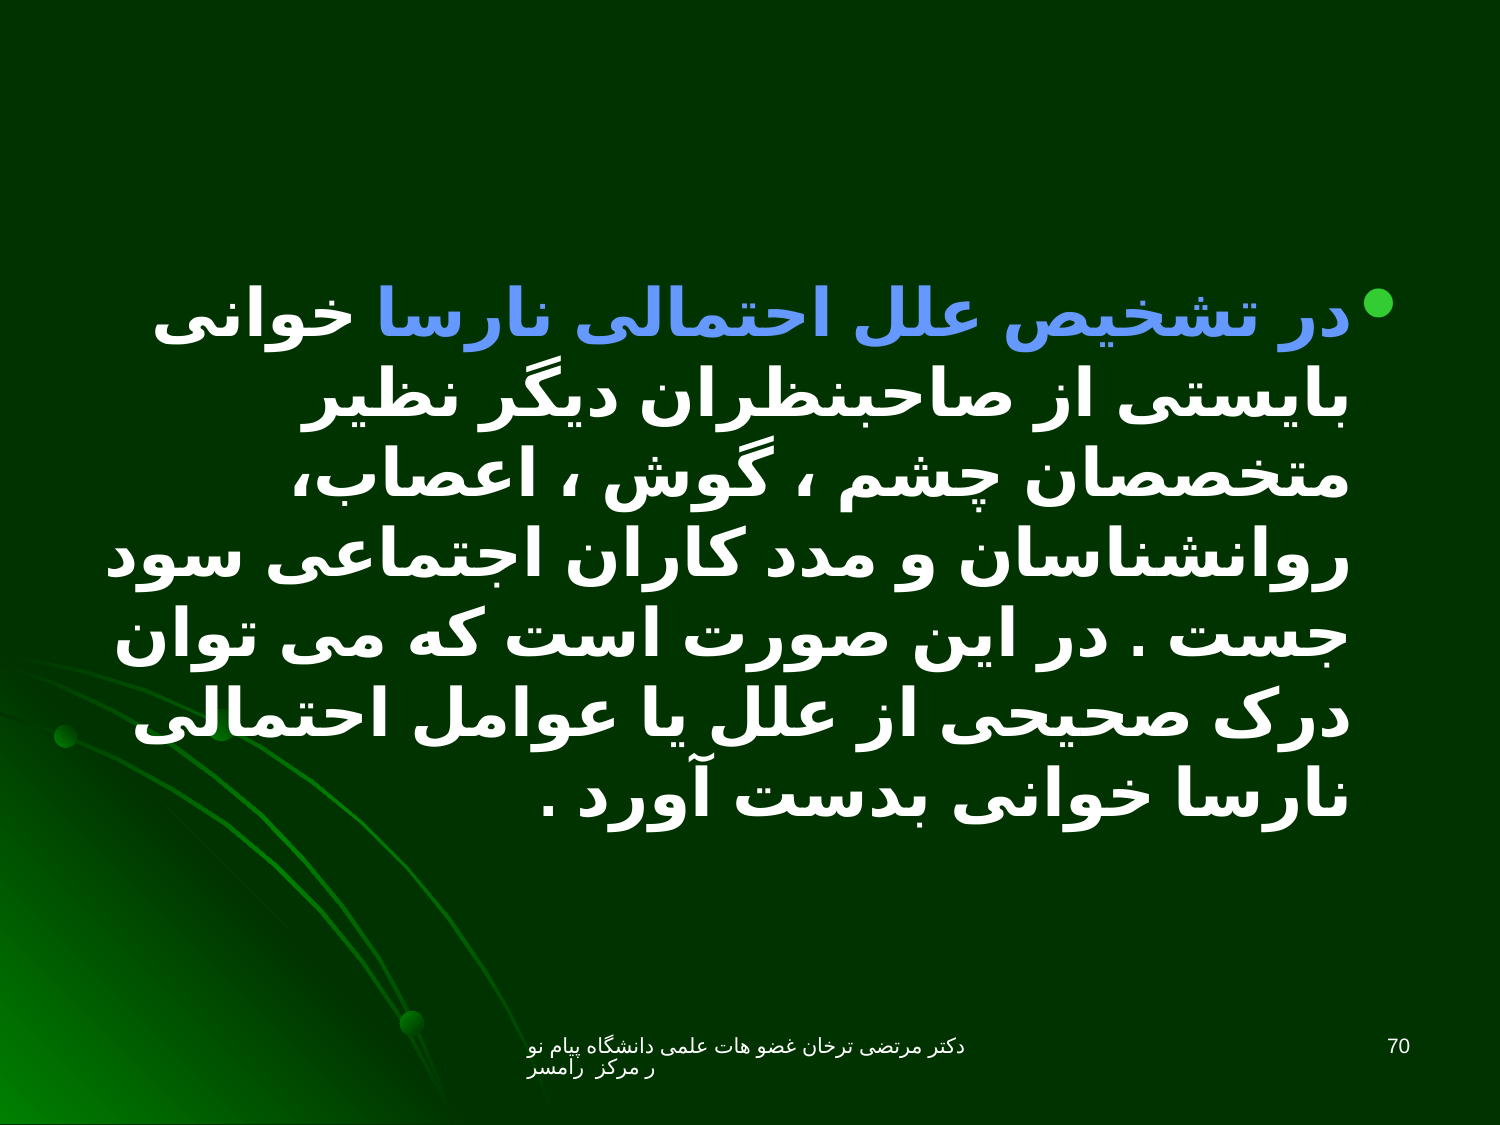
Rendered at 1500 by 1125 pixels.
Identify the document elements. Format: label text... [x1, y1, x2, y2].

footer دکتر مرتضی ترخان غضو هات علمی دانشگاه پیام نور مرکز رامسر [512, 1024, 988, 1101]
list در تشخیص علل احتمالی نارسا خوانی بایستی از صاحبنظران دیگر نظیر متخصصان چشم ، گوش ، اعصاب، روانشناسان و مدد کاران اجتماعی سود جست . در این صورت است که می توان درک صحیحی از علل یا عوامل احتمالی نارسا خوانی بدست آورد . [74, 262, 1426, 1006]
slide_number 70 [1074, 1024, 1426, 1101]
